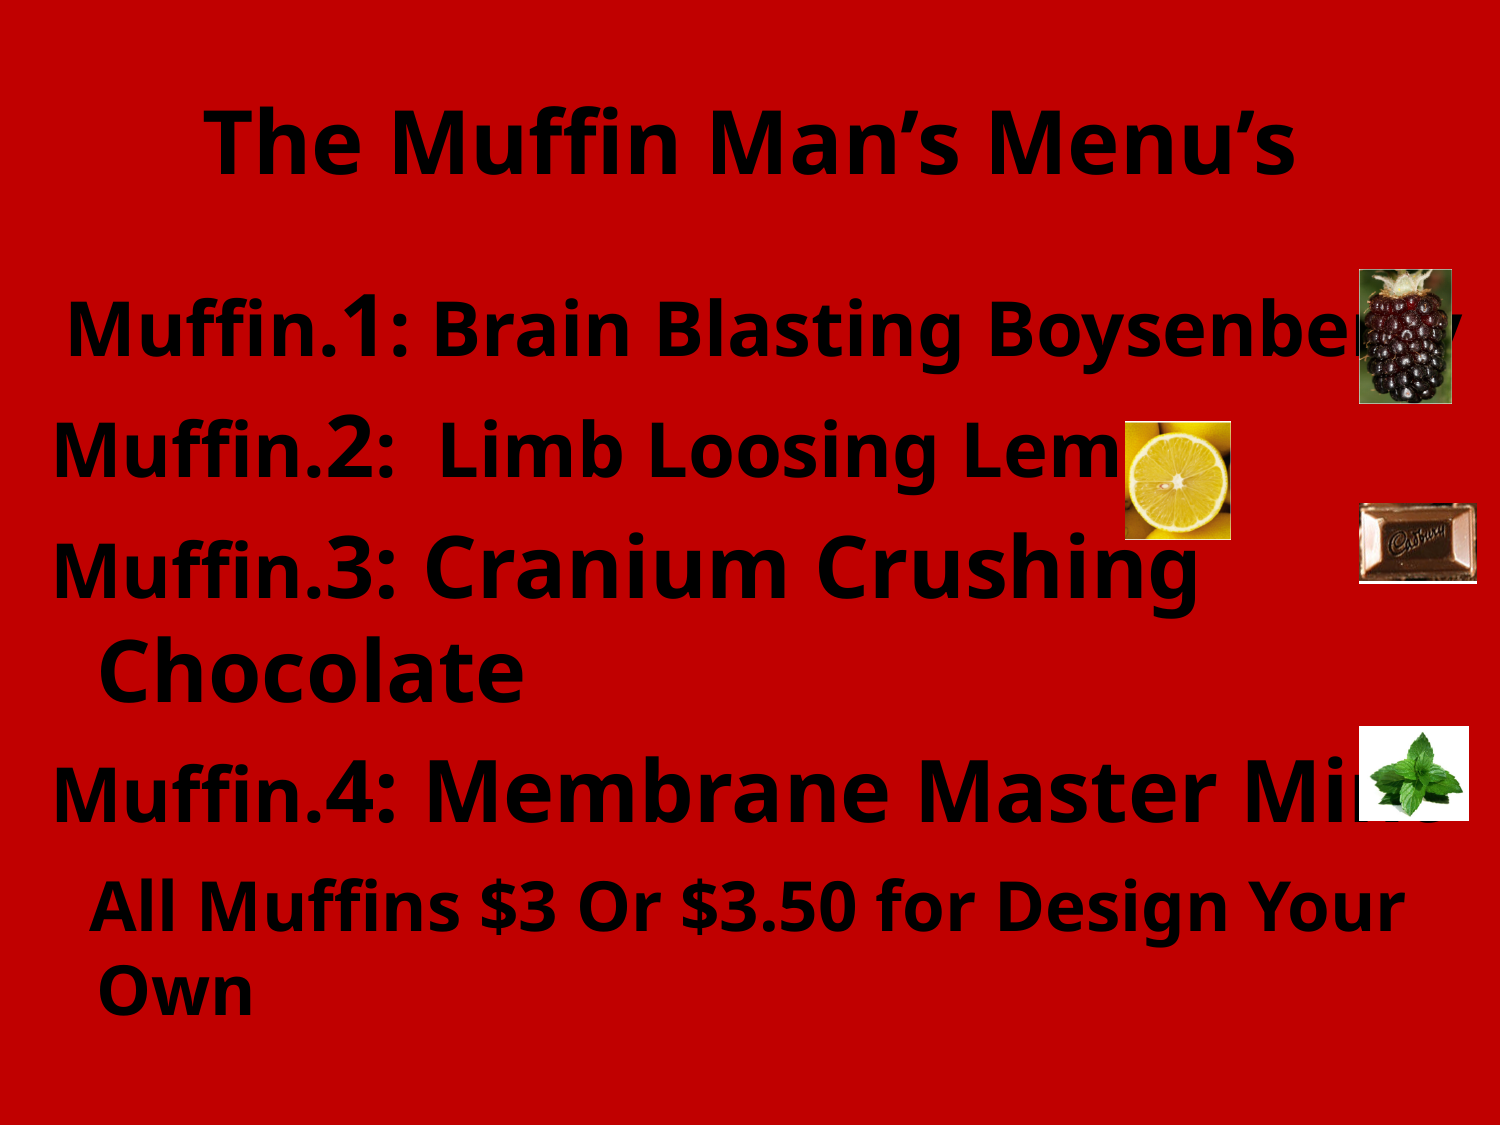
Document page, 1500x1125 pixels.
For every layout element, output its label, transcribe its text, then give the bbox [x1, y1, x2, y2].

picture [1359, 726, 1470, 821]
picture [1359, 269, 1453, 405]
title The Muffin Man’s Menu’s [75, 45, 1425, 233]
picture [1124, 421, 1231, 540]
list Muffin.1: Brain Blasting Boysenberry Muffin.2: Limb Loosing Lemon Muffin.3: Cranium Crushing Chocolate Muffin.4: Membrane Master Mint All Muffins $3 Or $3.50 for Design Your Own [35, 262, 1500, 1090]
picture [1359, 503, 1477, 584]
